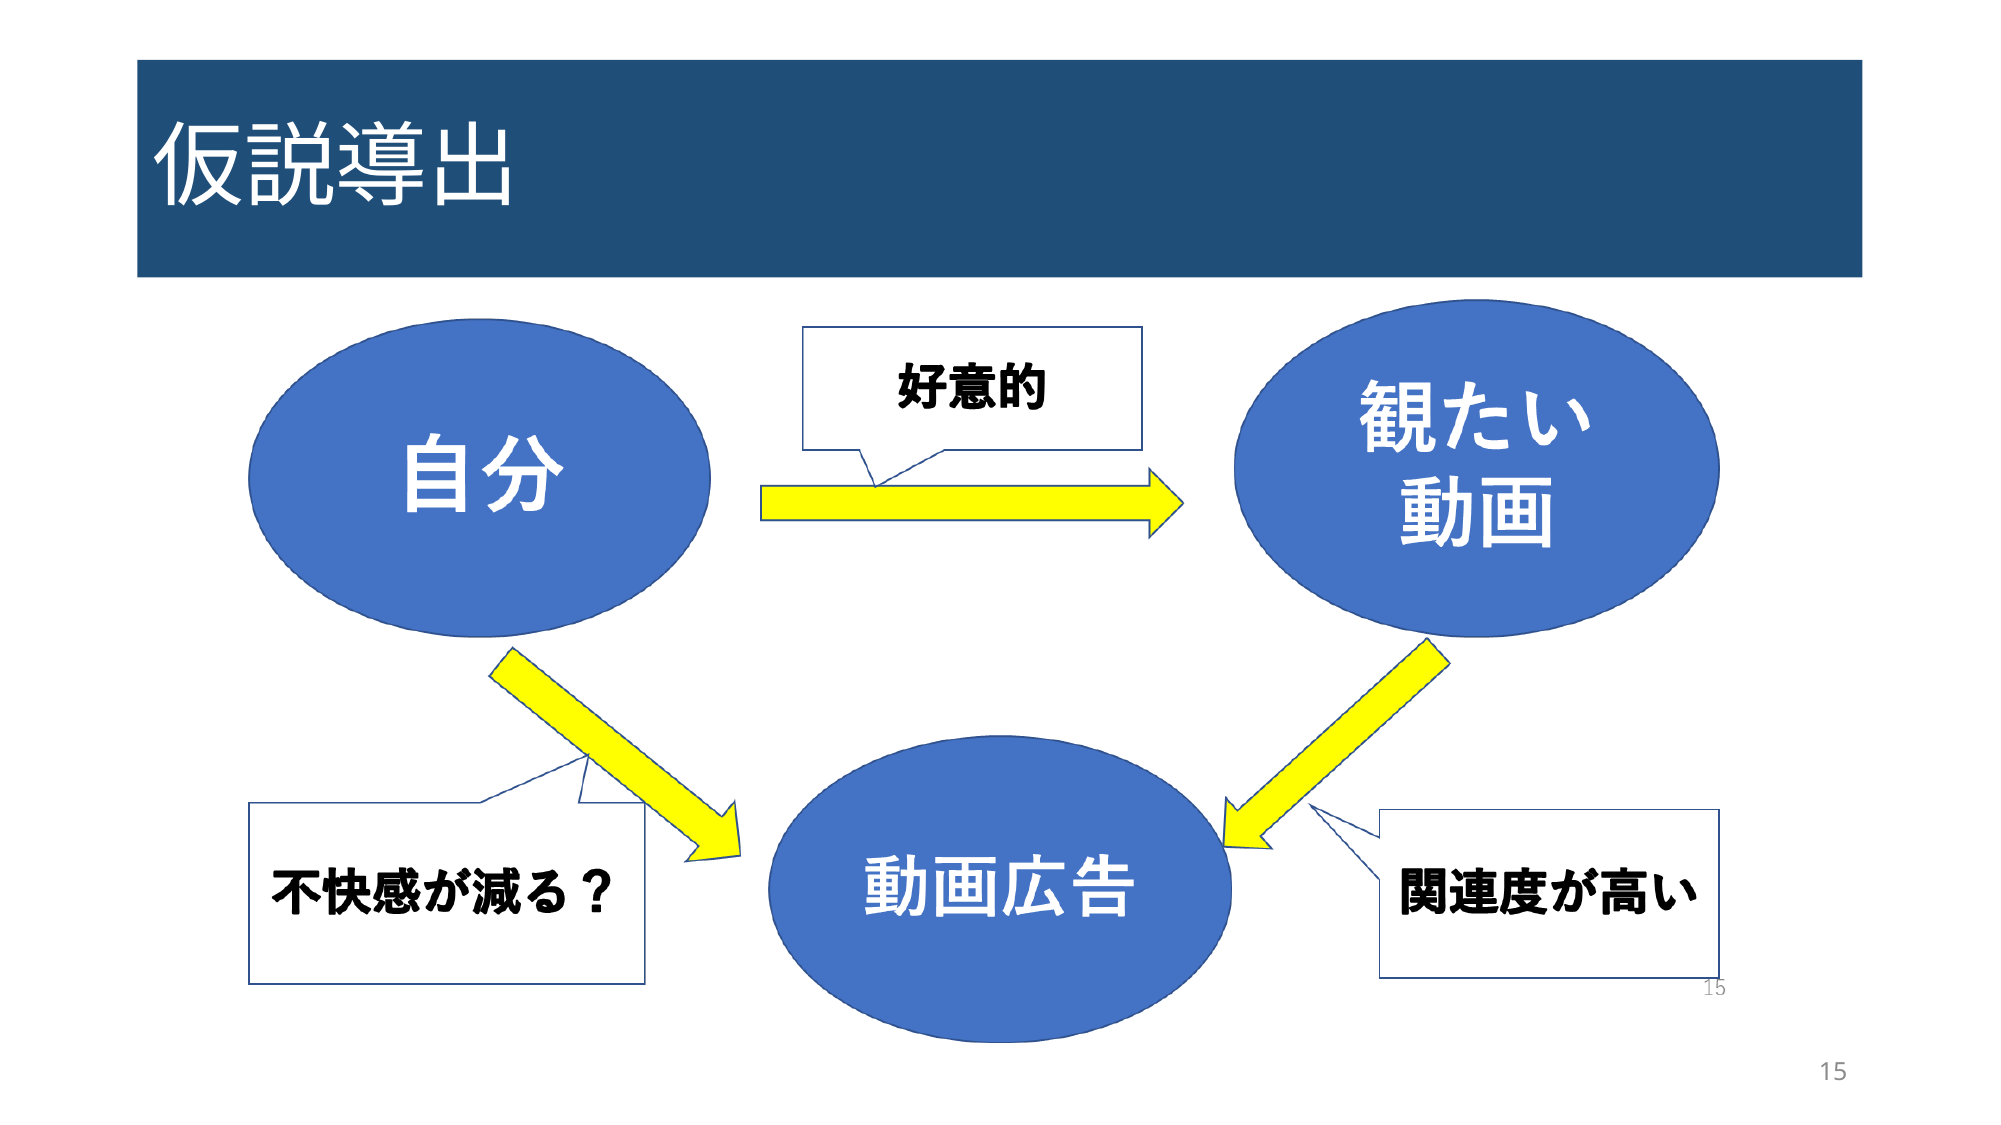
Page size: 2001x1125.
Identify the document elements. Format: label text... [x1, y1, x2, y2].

slide_number 15 [1412, 1042, 1863, 1103]
picture [768, 735, 1232, 1043]
title 仮説導出 [137, 59, 1863, 278]
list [215, 299, 1785, 1014]
